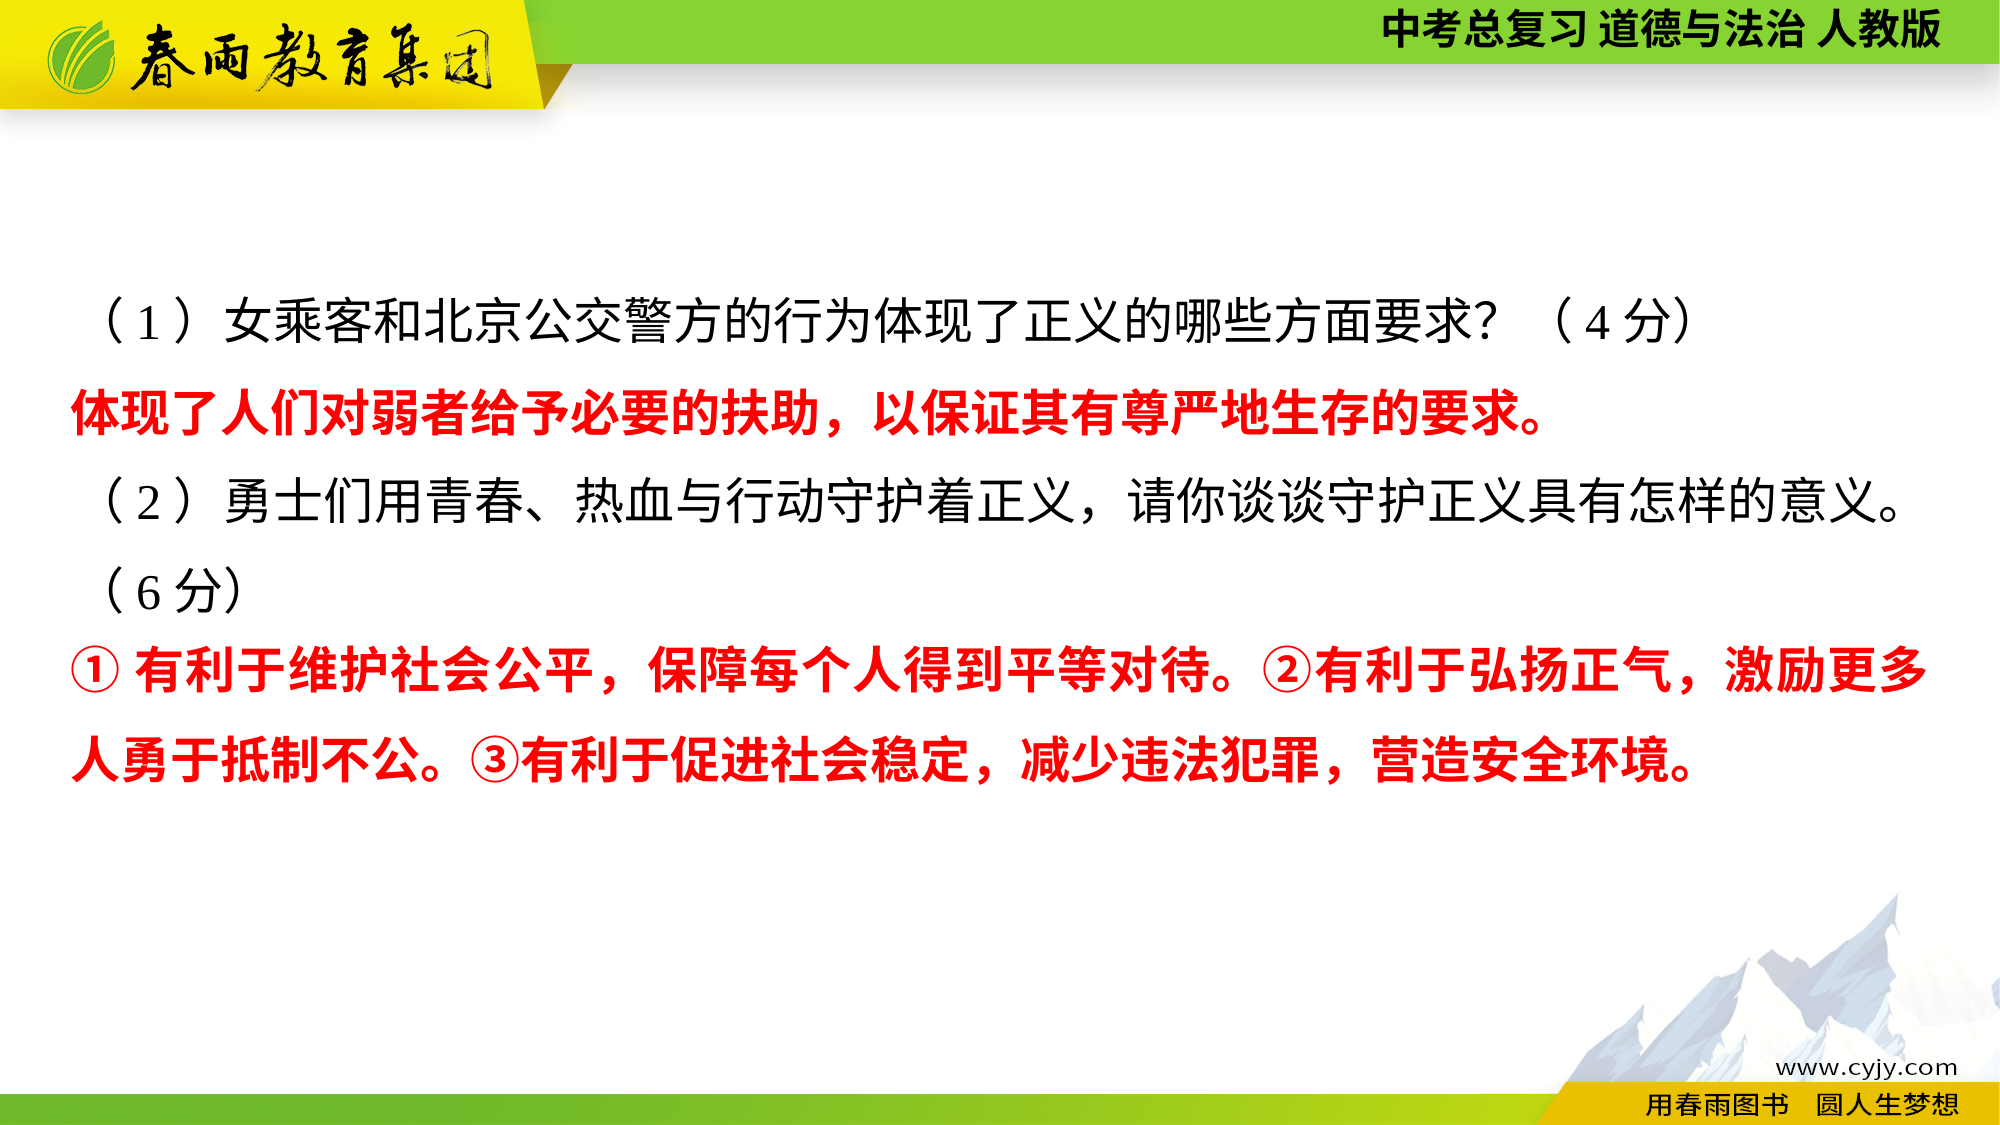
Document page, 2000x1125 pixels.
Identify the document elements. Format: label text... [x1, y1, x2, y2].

list （1）女乘客和北京公交警方的行为体现了正义的哪些方面要求？（4分） （2）勇士们用青春、热血与行动守护着正义，请你谈谈守护正义具有怎样的意义。（6分） [59, 449, 1944, 601]
text_box 体现了人们对弱者给予必要的扶助，以保证其有尊严地生存的要求。 [56, 344, 1944, 449]
list （1）女乘客和北京公交警方的行为体现了正义的哪些方面要求？（4分） （2）勇士们用青春、热血与行动守护着正义，请你谈谈守护正义具有怎样的意义。（6分） [59, 252, 1944, 344]
picture [0, 0, 2000, 1125]
text_box ①有利于维护社会公平，保障每个人得到平等对待。②有利于弘扬正气，激励更多人勇于抵制不公。③有利于促进社会稳定，减少违法犯罪，营造安全环境。 [56, 601, 1944, 797]
